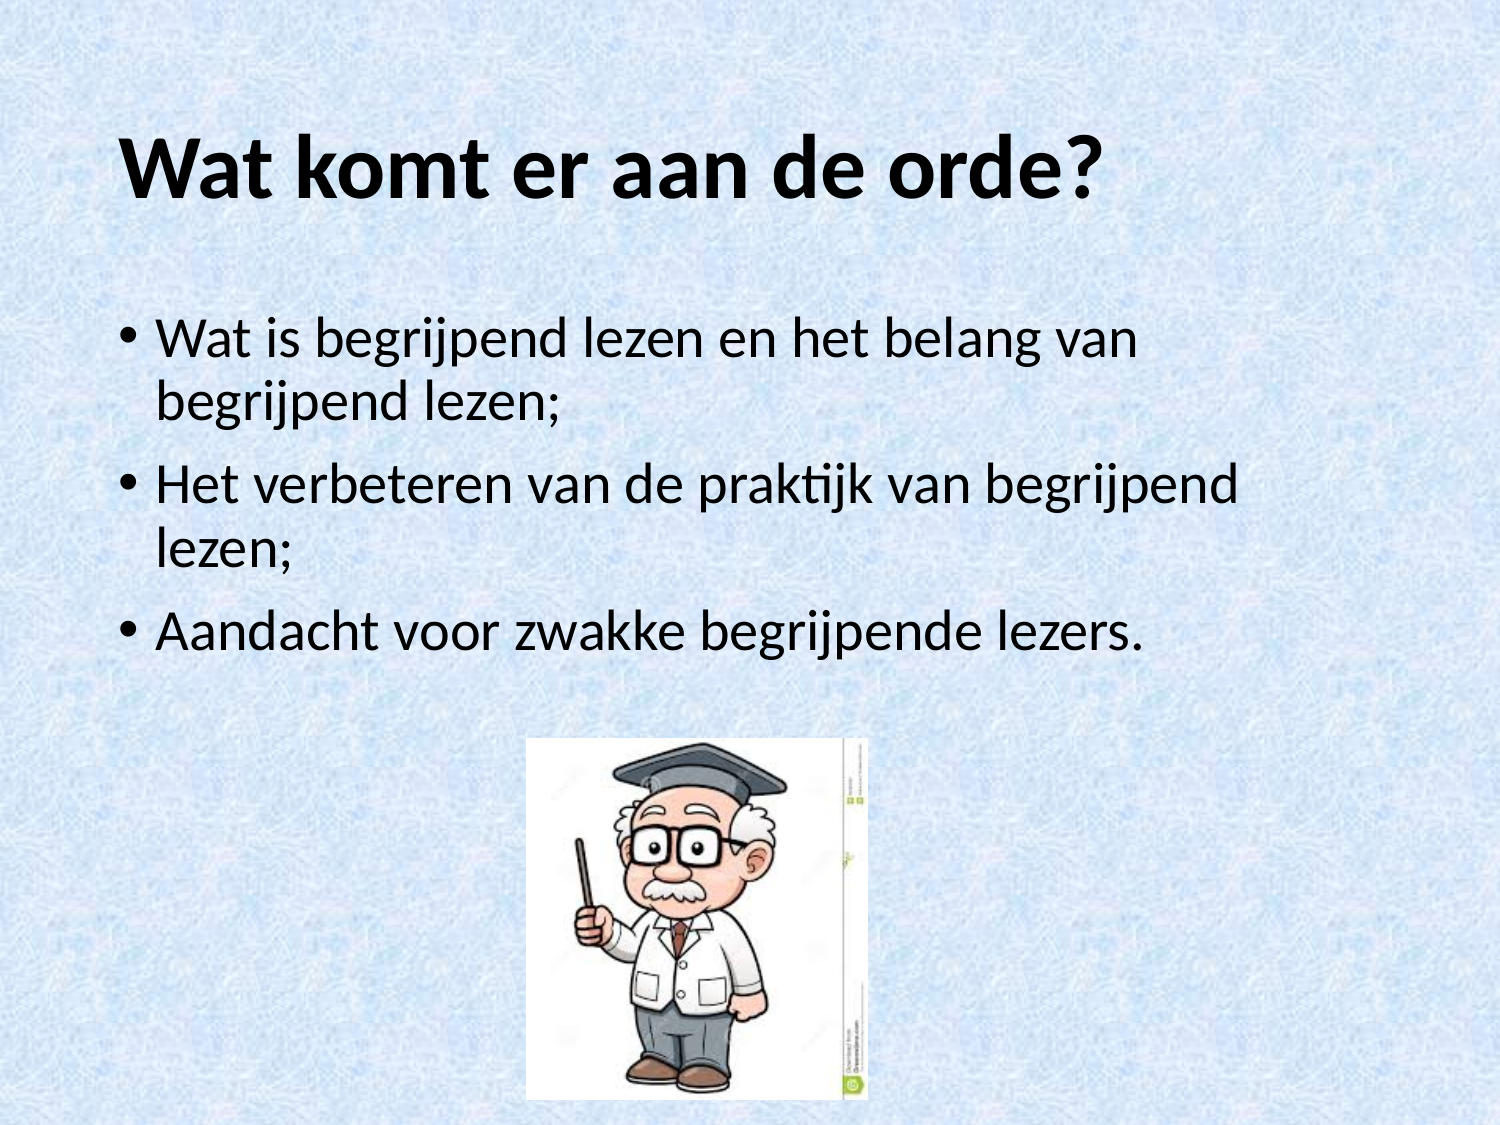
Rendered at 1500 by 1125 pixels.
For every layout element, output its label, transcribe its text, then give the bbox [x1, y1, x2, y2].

title Wat komt er aan de orde? [103, 59, 1397, 278]
picture [0, 0, 1500, 1125]
list Wat is begrijpend lezen en het belang van begrijpend lezen; Het verbeteren van de praktijk van begrijpend lezen; Aandacht voor zwakke begrijpende lezers. [103, 299, 1397, 1014]
